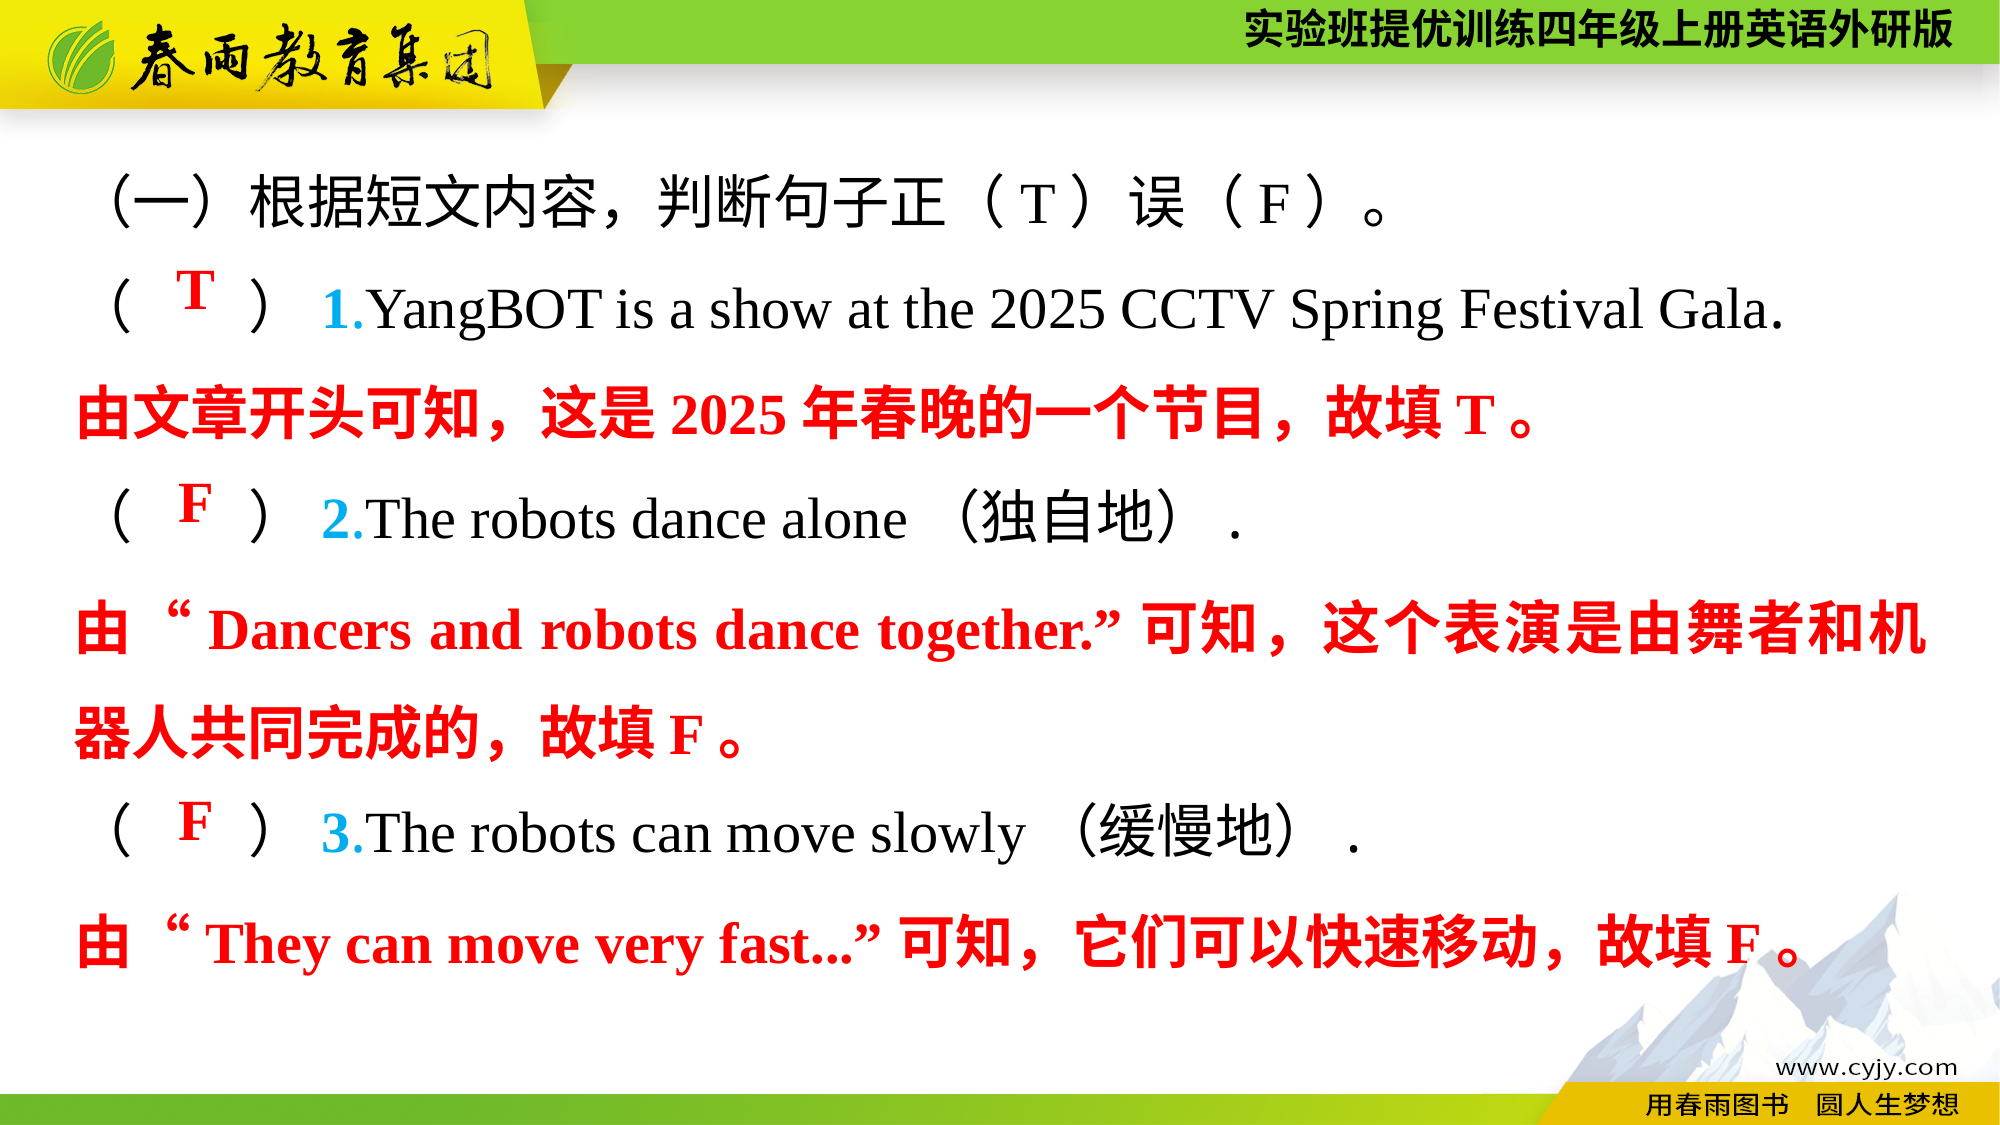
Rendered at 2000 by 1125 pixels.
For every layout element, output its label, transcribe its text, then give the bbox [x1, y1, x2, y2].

text_box 由“Dancers and robots dance together.”可知，这个表演是由舞者和机器人共同完成的，故填F。 [58, 548, 1943, 774]
text_box 由“They can move very fast...”可知，它们可以快速移动，故填F。 [59, 862, 1944, 983]
text_box 由文章开头可知，这是2025年春晚的一个节目，故填T。 [59, 333, 1944, 454]
text_box F [163, 775, 229, 860]
list （一）根据短文内容，判断句子正（T）误（F）。 （ ）1.YangBOT is a show at the 2025 CCTV Spring Festival Gala. （ ）2.The robots dance alone（独自地）. （ ）3.The robots can move slowly（缓慢地）. [59, 454, 1944, 862]
text_box F [163, 456, 229, 542]
picture [0, 0, 2000, 1125]
text_box T [161, 243, 231, 329]
list （一）根据短文内容，判断句子正（T）误（F）。 （ ）1.YangBOT is a show at the 2025 CCTV Spring Festival Gala. （ ）2.The robots dance alone（独自地）. （ ）3.The robots can move slowly（缓慢地）. [59, 122, 1944, 333]
